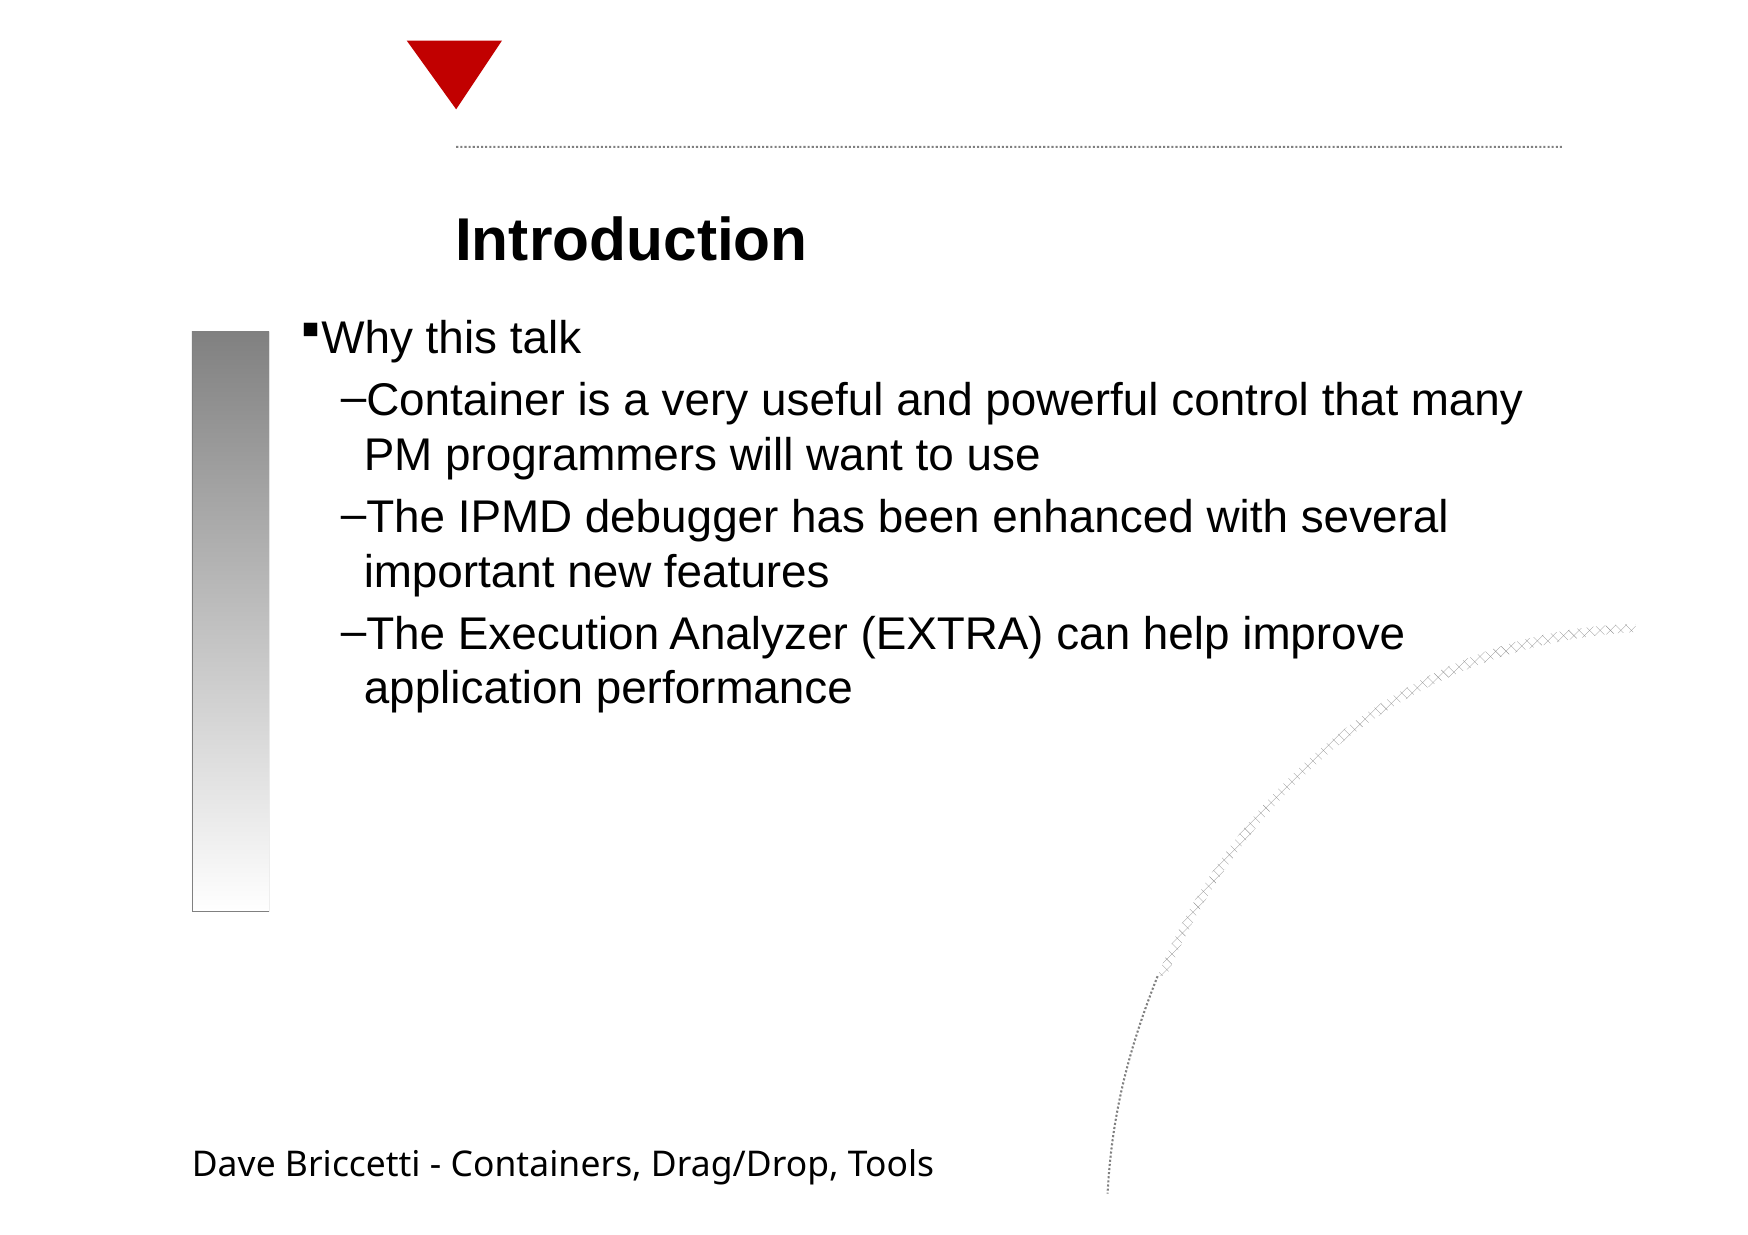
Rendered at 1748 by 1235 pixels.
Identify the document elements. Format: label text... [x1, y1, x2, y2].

text_box Dave Briccetti - Containers, Drag/Drop, Tools [191, 1141, 1505, 1184]
text_box Introduction [455, 200, 1568, 273]
text_box [191, 331, 270, 912]
text_box [1112, 976, 1158, 1141]
text_box [1561, 624, 1636, 642]
text_box [406, 40, 503, 110]
text_box Why this talk Container is a very useful and powerful control that many PM programmers will want to use The IPMD debugger has been enhanced with several important new features The Execution Analyzer (EXTRA) can help improve application performance [300, 307, 1561, 714]
text_box [1157, 714, 1382, 977]
